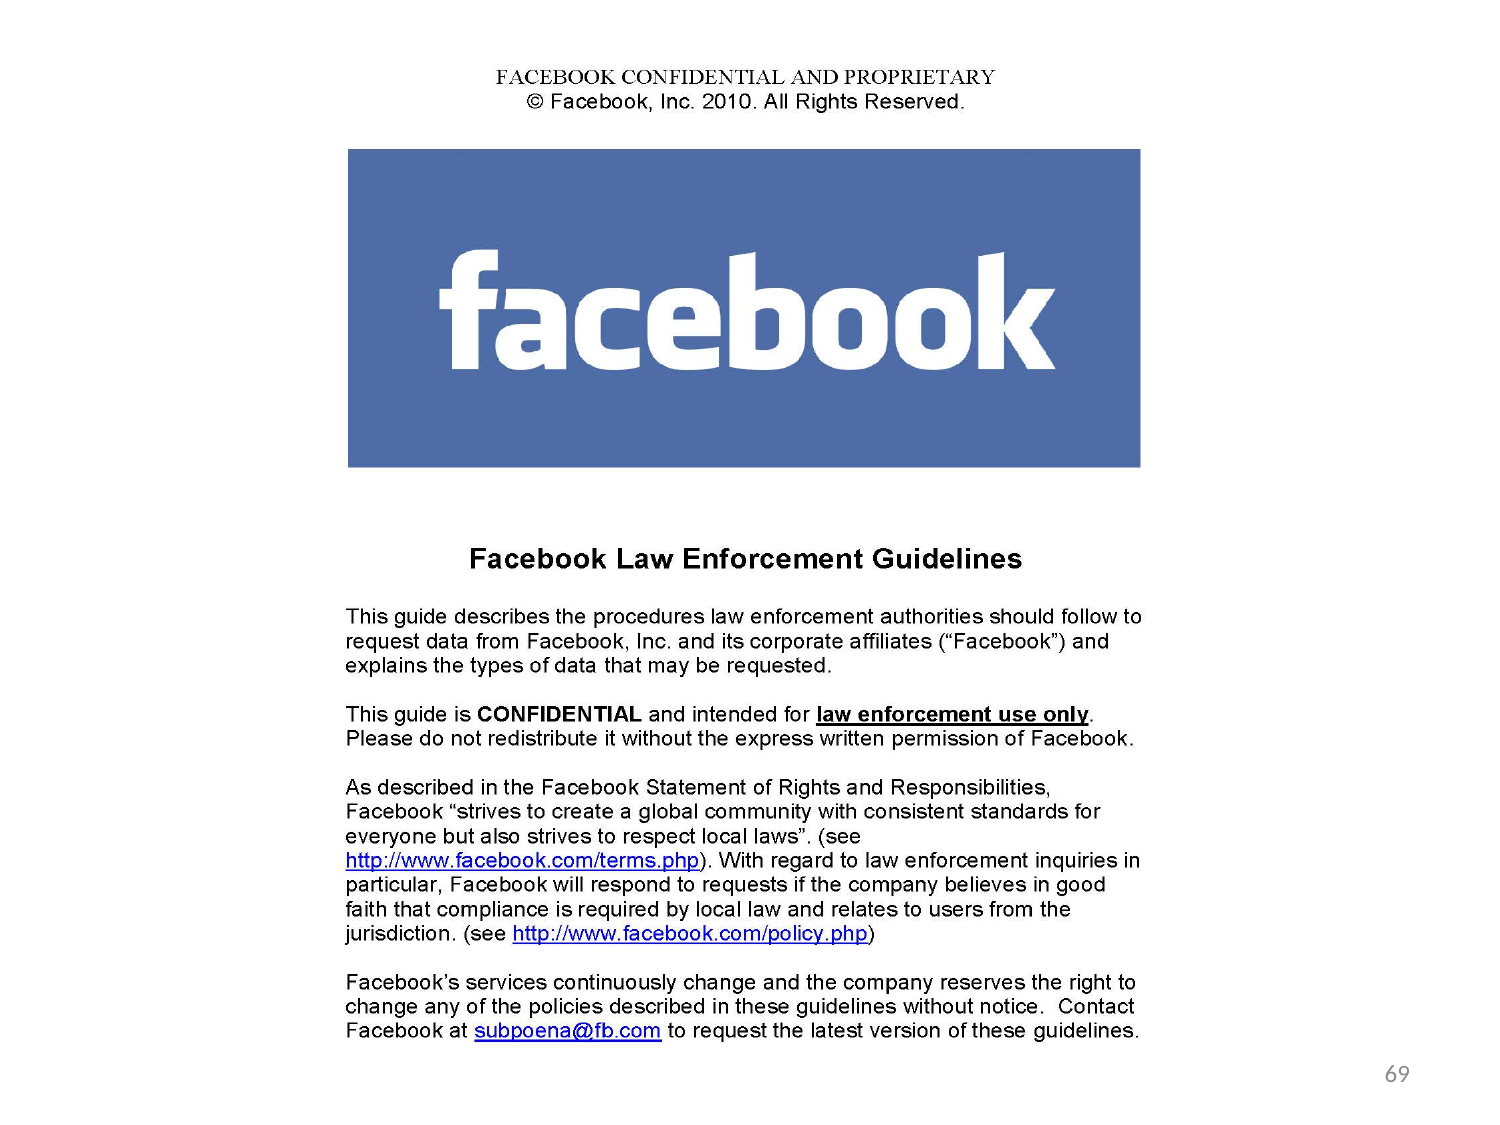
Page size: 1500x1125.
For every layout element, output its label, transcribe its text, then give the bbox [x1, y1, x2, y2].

picture [178, 1, 1314, 1125]
slide_number 69 [1319, 1042, 1425, 1103]
